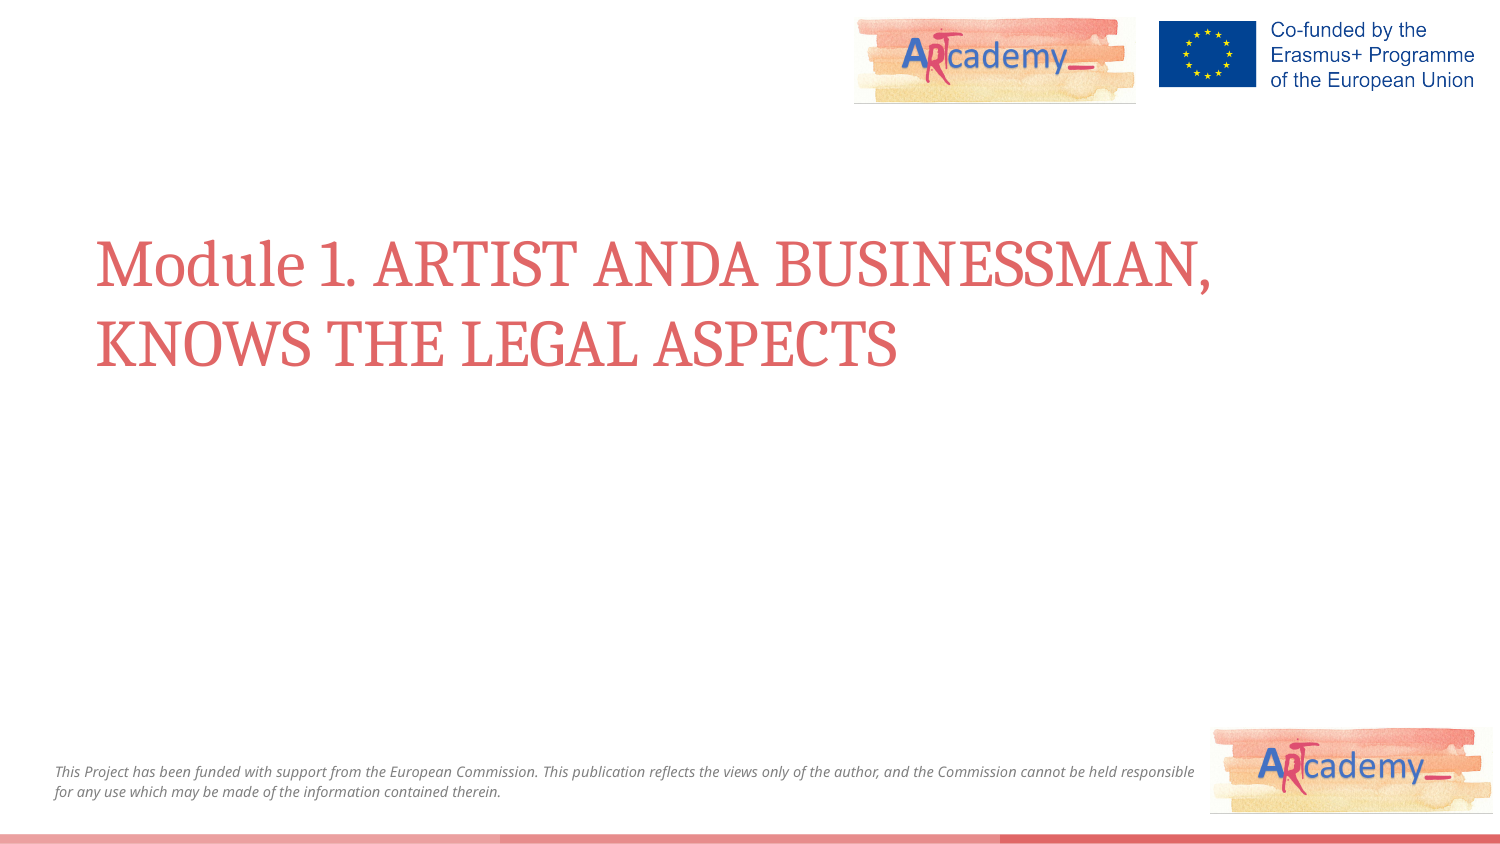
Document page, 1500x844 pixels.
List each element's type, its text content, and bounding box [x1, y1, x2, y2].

picture [1210, 709, 1493, 844]
picture [854, 0, 1137, 134]
text_box This Project has been funded with support from the European Commission. This publication reflects the views only of the author, and the Commission cannot be held responsible for any use which may be made of the information contained therein. [39, 754, 1205, 799]
picture [1158, 21, 1474, 91]
title Module 1. ARTIST ANDA BUSINESSMAN, KNOWS THE LEGAL ASPECTS [80, 204, 1269, 465]
